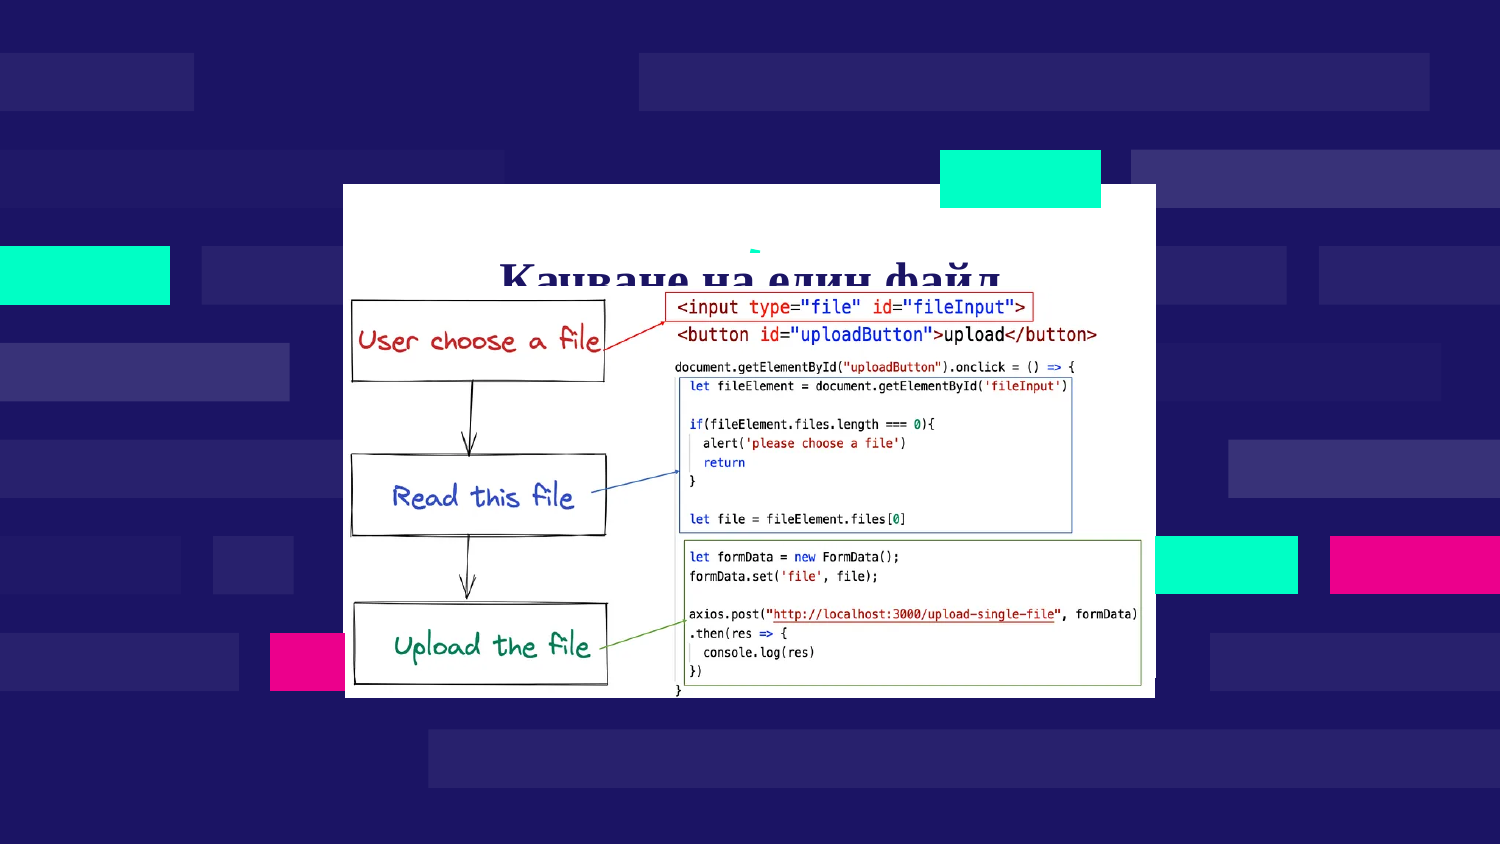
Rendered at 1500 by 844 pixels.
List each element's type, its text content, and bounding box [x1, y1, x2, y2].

picture [344, 285, 1156, 698]
subtitle Качване на един файл [345, 164, 1155, 285]
